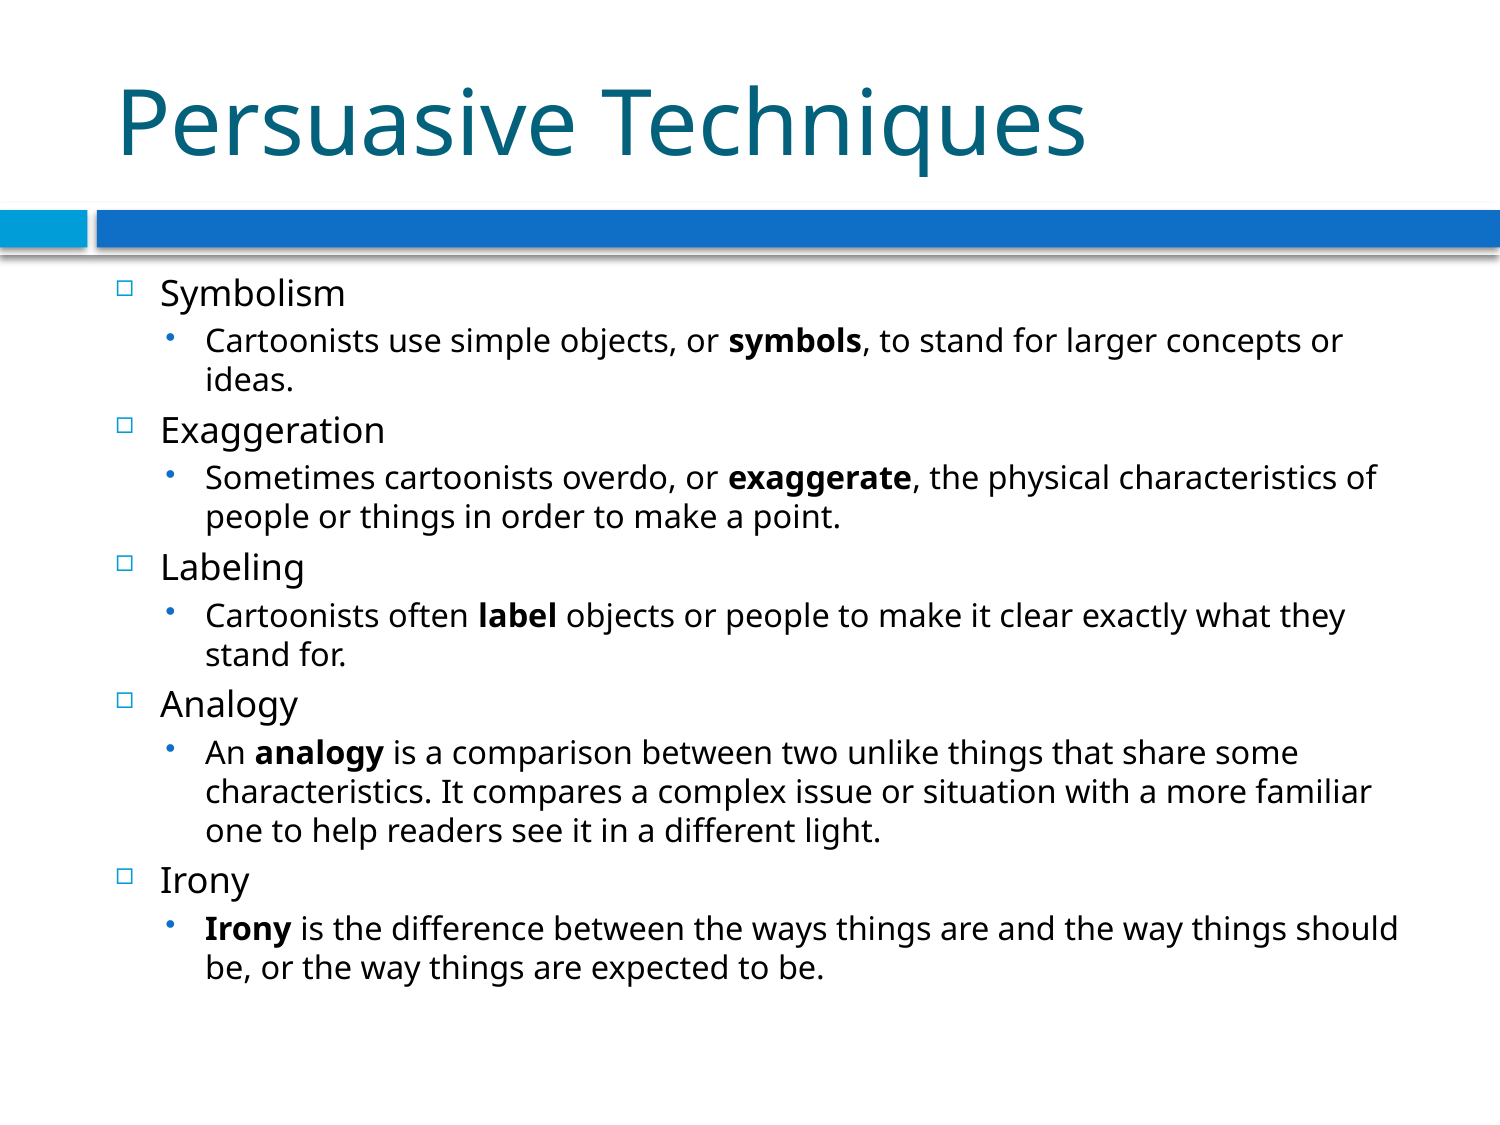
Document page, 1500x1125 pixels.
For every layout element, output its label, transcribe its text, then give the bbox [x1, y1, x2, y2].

title Persuasive Techniques [100, 37, 1438, 200]
list Symbolism Cartoonists use simple objects, or symbols, to stand for larger concepts or ideas. Exaggeration Sometimes cartoonists overdo, or exaggerate, the physical characteristics of people or things in order to make a point. Labeling Cartoonists often label objects or people to make it clear exactly what they stand for. Analogy An analogy is a comparison between two unlike things that share some characteristics. It compares a complex issue or situation with a more familiar one to help readers see it in a different light. Irony Irony is the difference between the ways things are and the way things should be, or the way things are expected to be. [100, 262, 1438, 1000]
